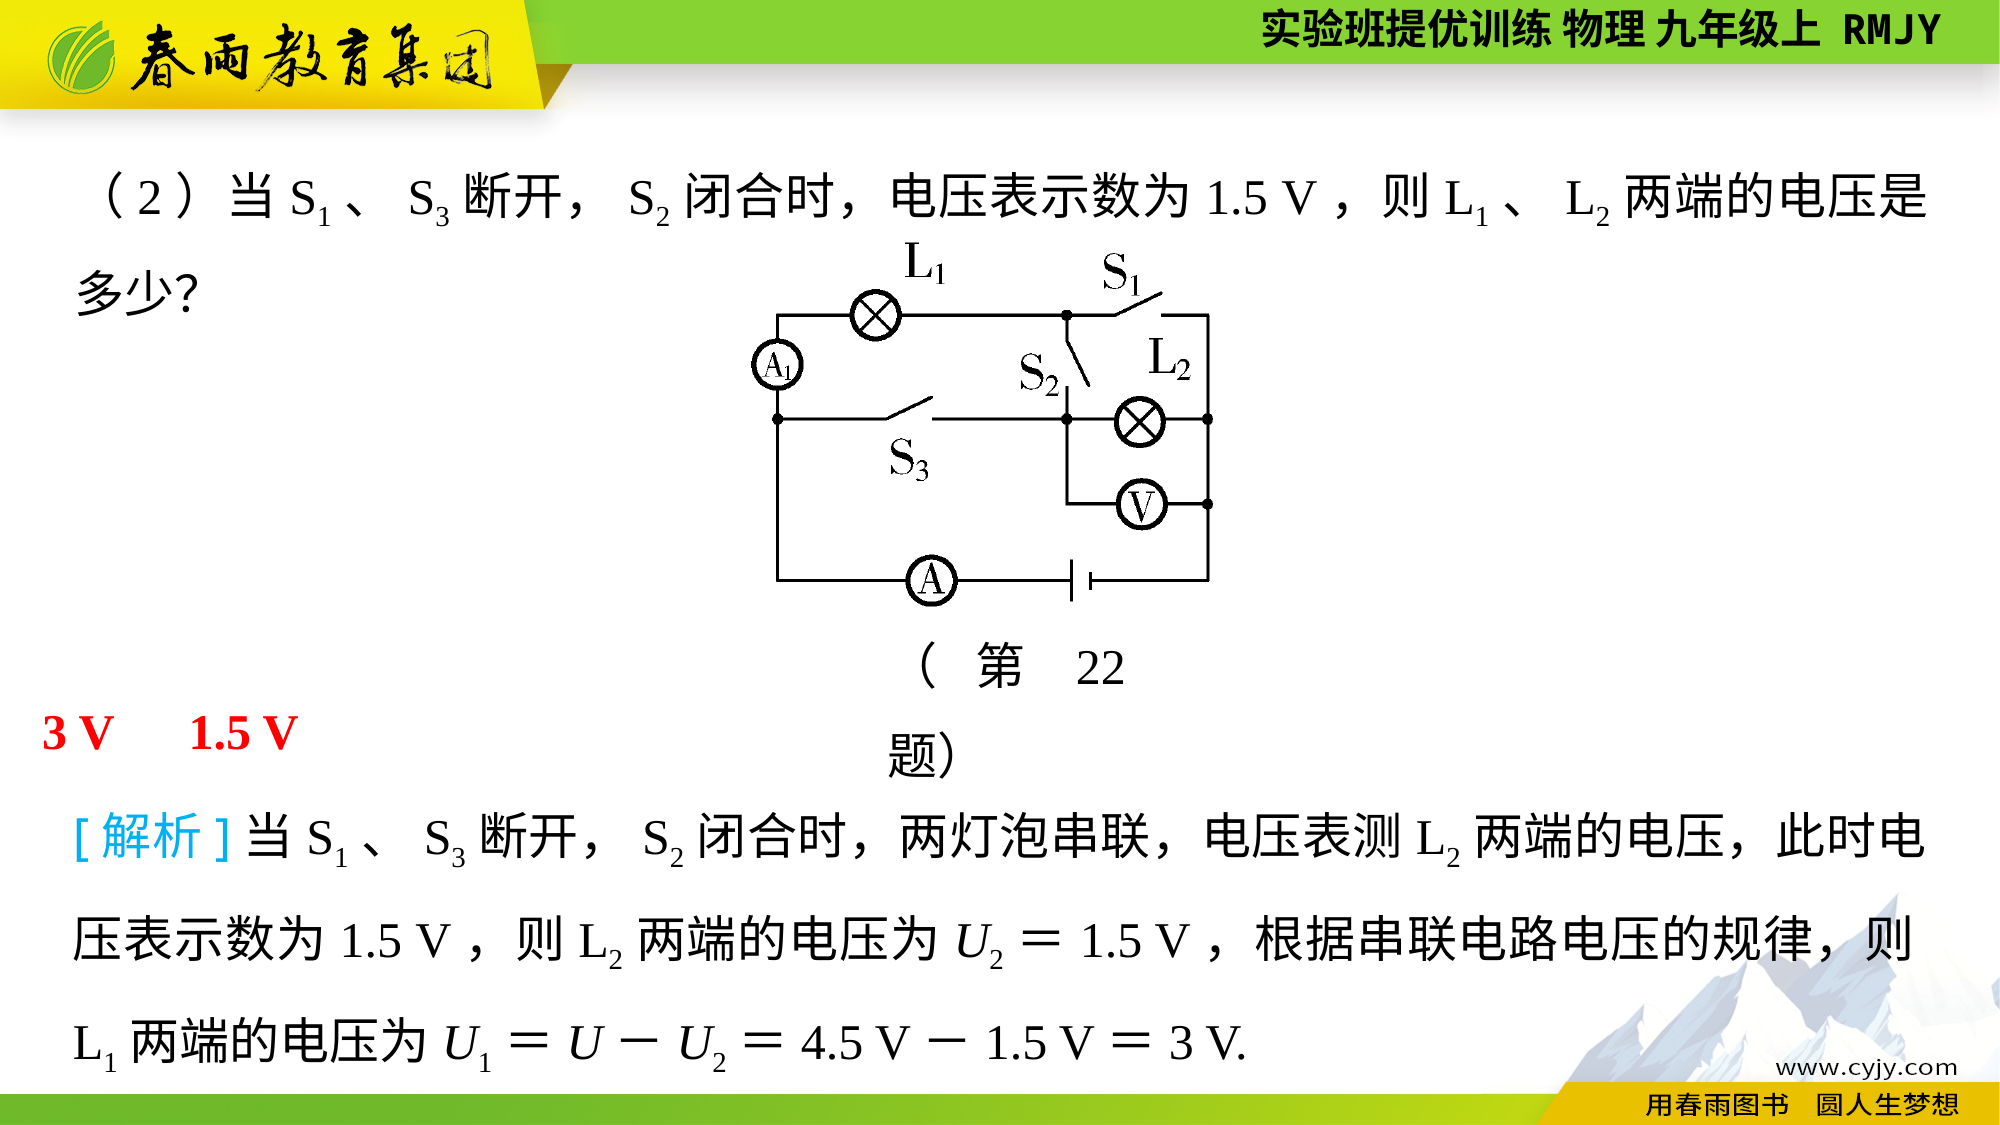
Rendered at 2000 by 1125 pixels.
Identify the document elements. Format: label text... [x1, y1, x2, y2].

list （2）当S1、S3断开，S2闭合时，电压表示数为1.5 V，则L1、L2两端的电压是多少？ [59, 122, 1944, 217]
text_box （第22题） [872, 616, 1153, 703]
text_box [解析]当S1、S3断开，S2闭合时，两灯泡串联，电压表测L2两端的电压，此时电压表示数为1.5 V，则L2两端的电压为U2＝1.5 V，根据串联电路电压的规律，则L1两端的电压为U1＝U－U2＝4.5 V－1.5 V＝3 V. [57, 763, 1942, 1086]
text_box 3 V 1.5 V [27, 692, 376, 767]
picture [0, 0, 2000, 1125]
